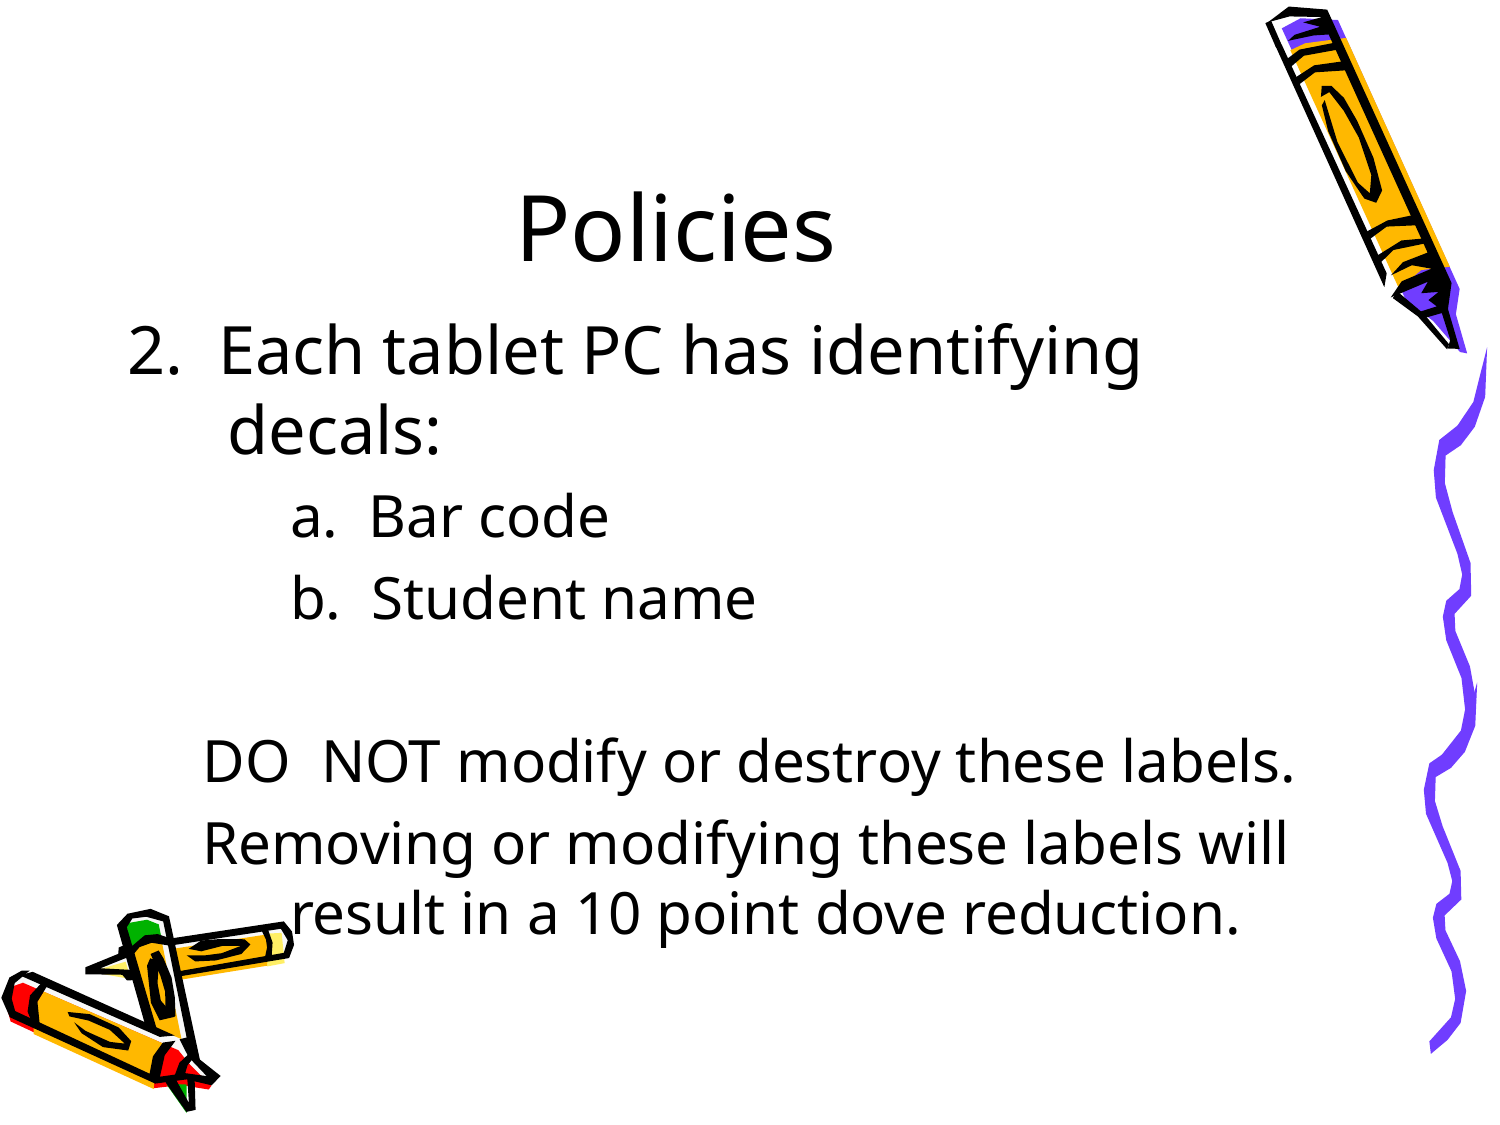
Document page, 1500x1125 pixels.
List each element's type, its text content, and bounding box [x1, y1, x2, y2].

title Policies [112, 24, 1240, 288]
list 2. Each tablet PC has identifying decals: a. Bar code b. Student name DO NOT modify or destroy these labels. Removing or modifying these labels will result in a 10 point dove reduction. [112, 299, 1376, 901]
